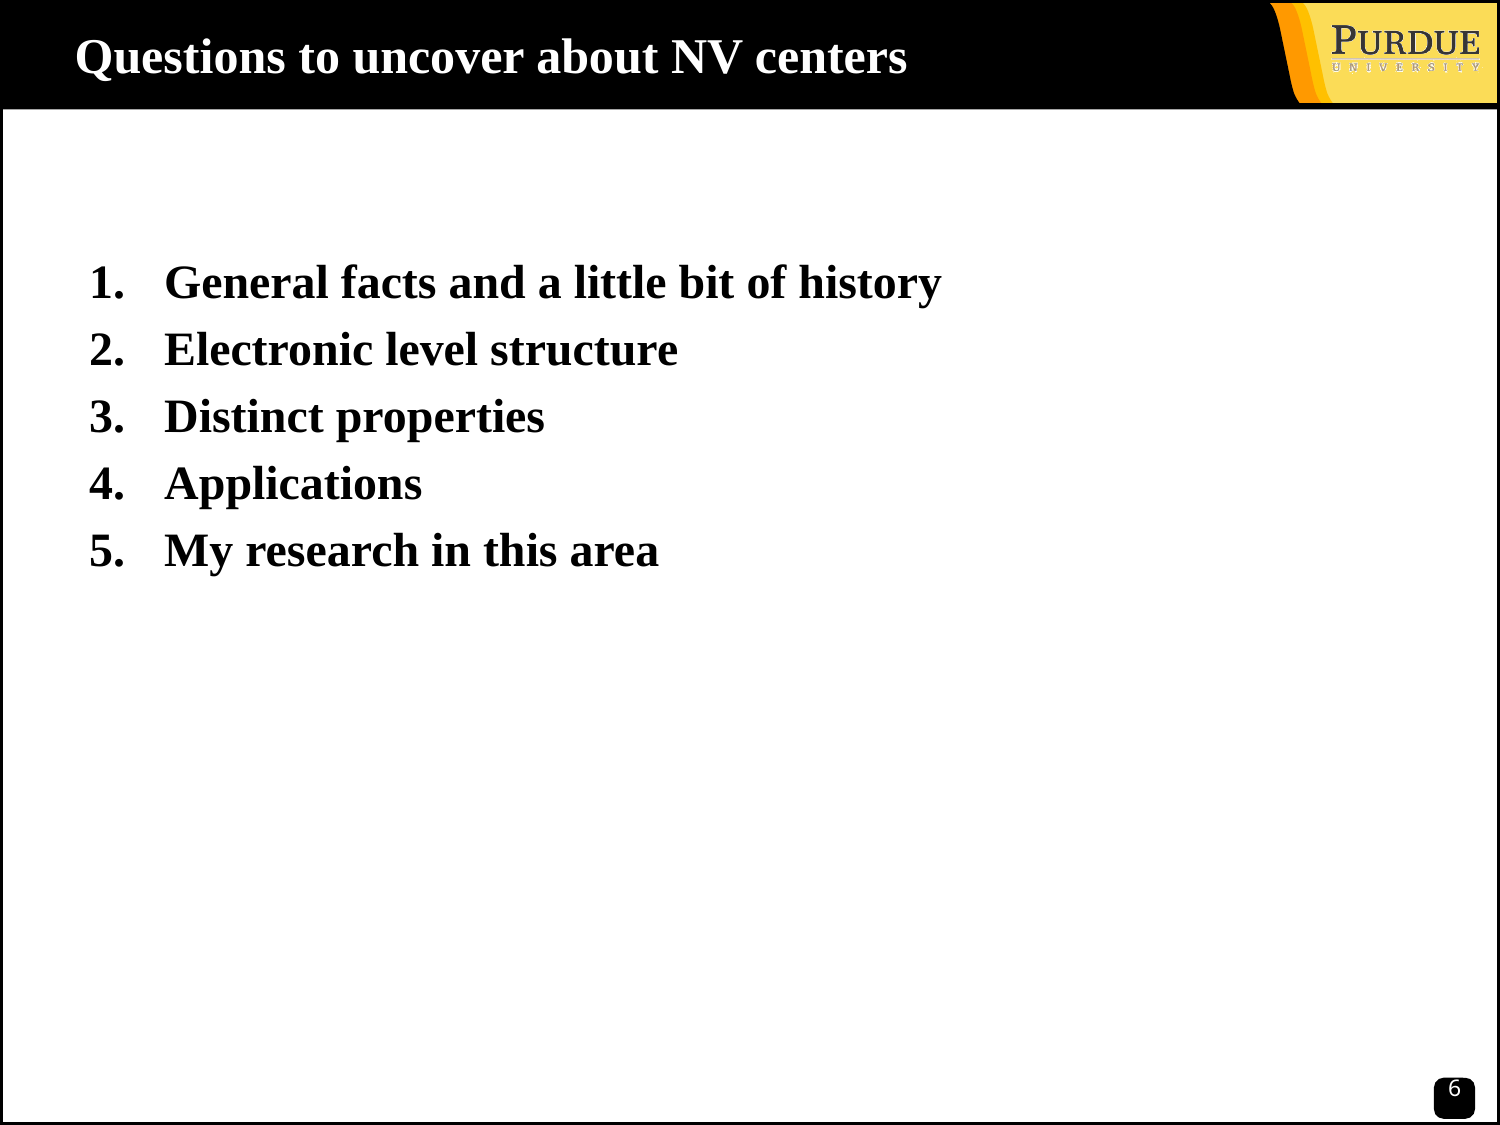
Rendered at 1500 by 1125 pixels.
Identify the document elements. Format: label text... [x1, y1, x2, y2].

list General facts and a little bit of history Electronic level structure Distinct properties Applications My research in this area [75, 243, 1425, 1005]
title Questions to uncover about NV centers [5, 19, 1263, 88]
picture [1323, 20, 1489, 75]
